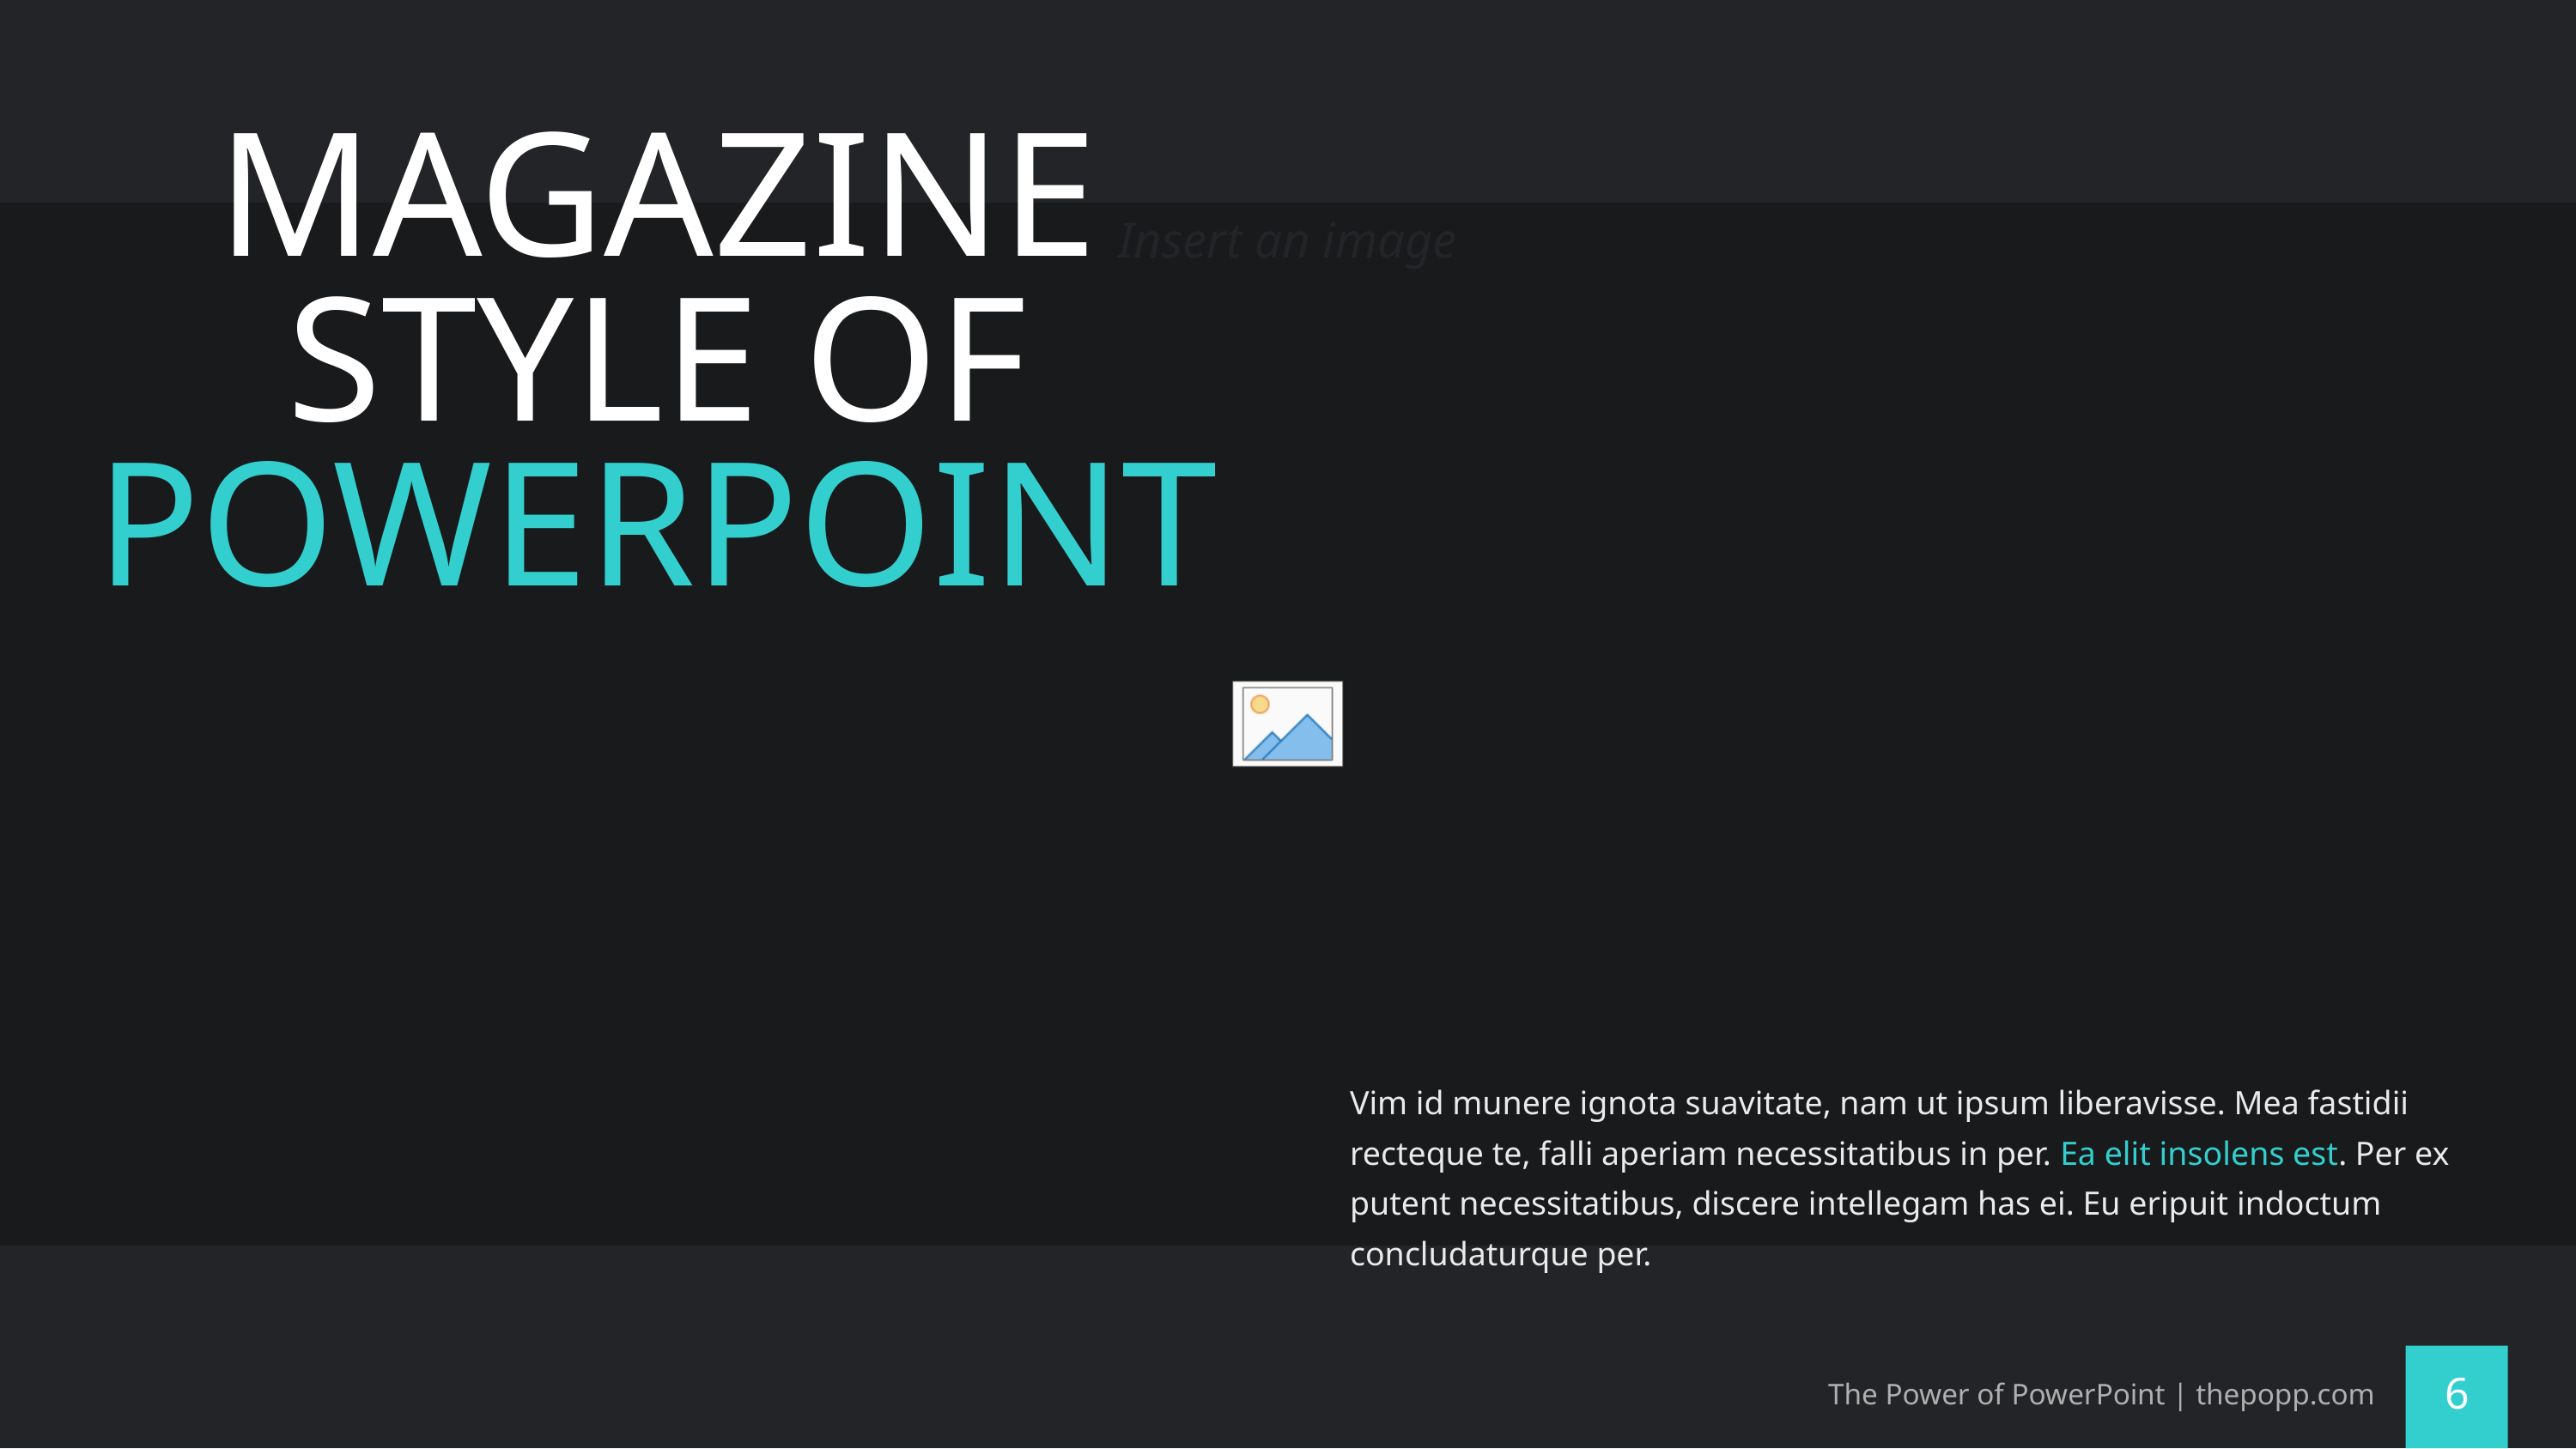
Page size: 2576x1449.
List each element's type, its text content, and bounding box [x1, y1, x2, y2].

picture [0, 203, 2576, 1246]
slide_number 6 [2404, 1356, 2509, 1434]
list Vim id munere ignota suavitate, nam ut ipsum liberavisse. Mea fastidii recteque te, falli aperiam necessitatibus in per. Ea elit insolens est. Per ex putent necessitatibus, discere intellegam has ei. Eu eripuit indoctum concludaturque per. [1337, 1246, 2540, 1301]
title MAGAZINE STYLE OF POWERPOINT [34, 63, 1280, 203]
footer The Power of PowerPoint | thepopp.com [1519, 1356, 2389, 1434]
